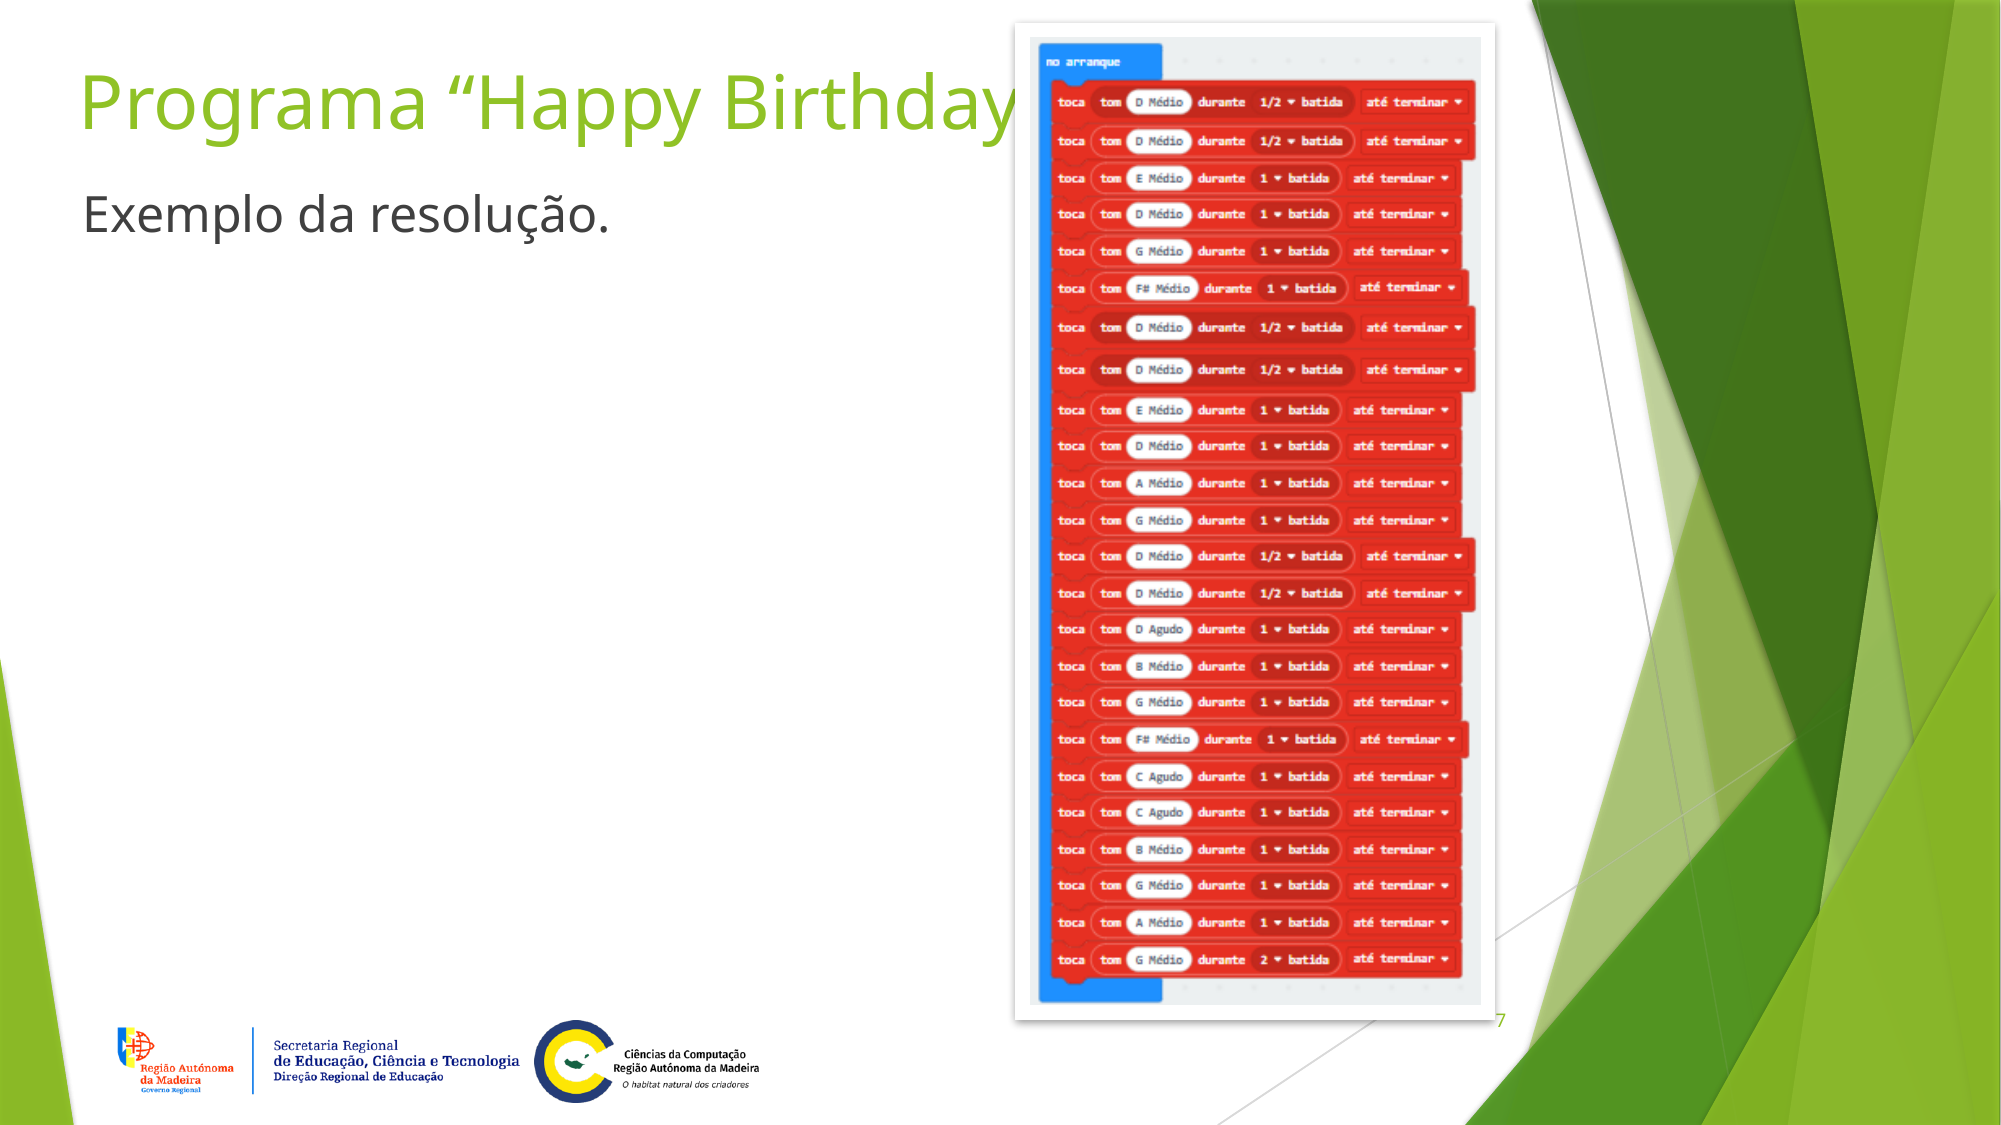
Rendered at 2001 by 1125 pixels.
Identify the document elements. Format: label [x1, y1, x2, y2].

picture [1029, 36, 1482, 1006]
text_box [0, 0, 2000, 1125]
text_box [110, 1020, 759, 1103]
